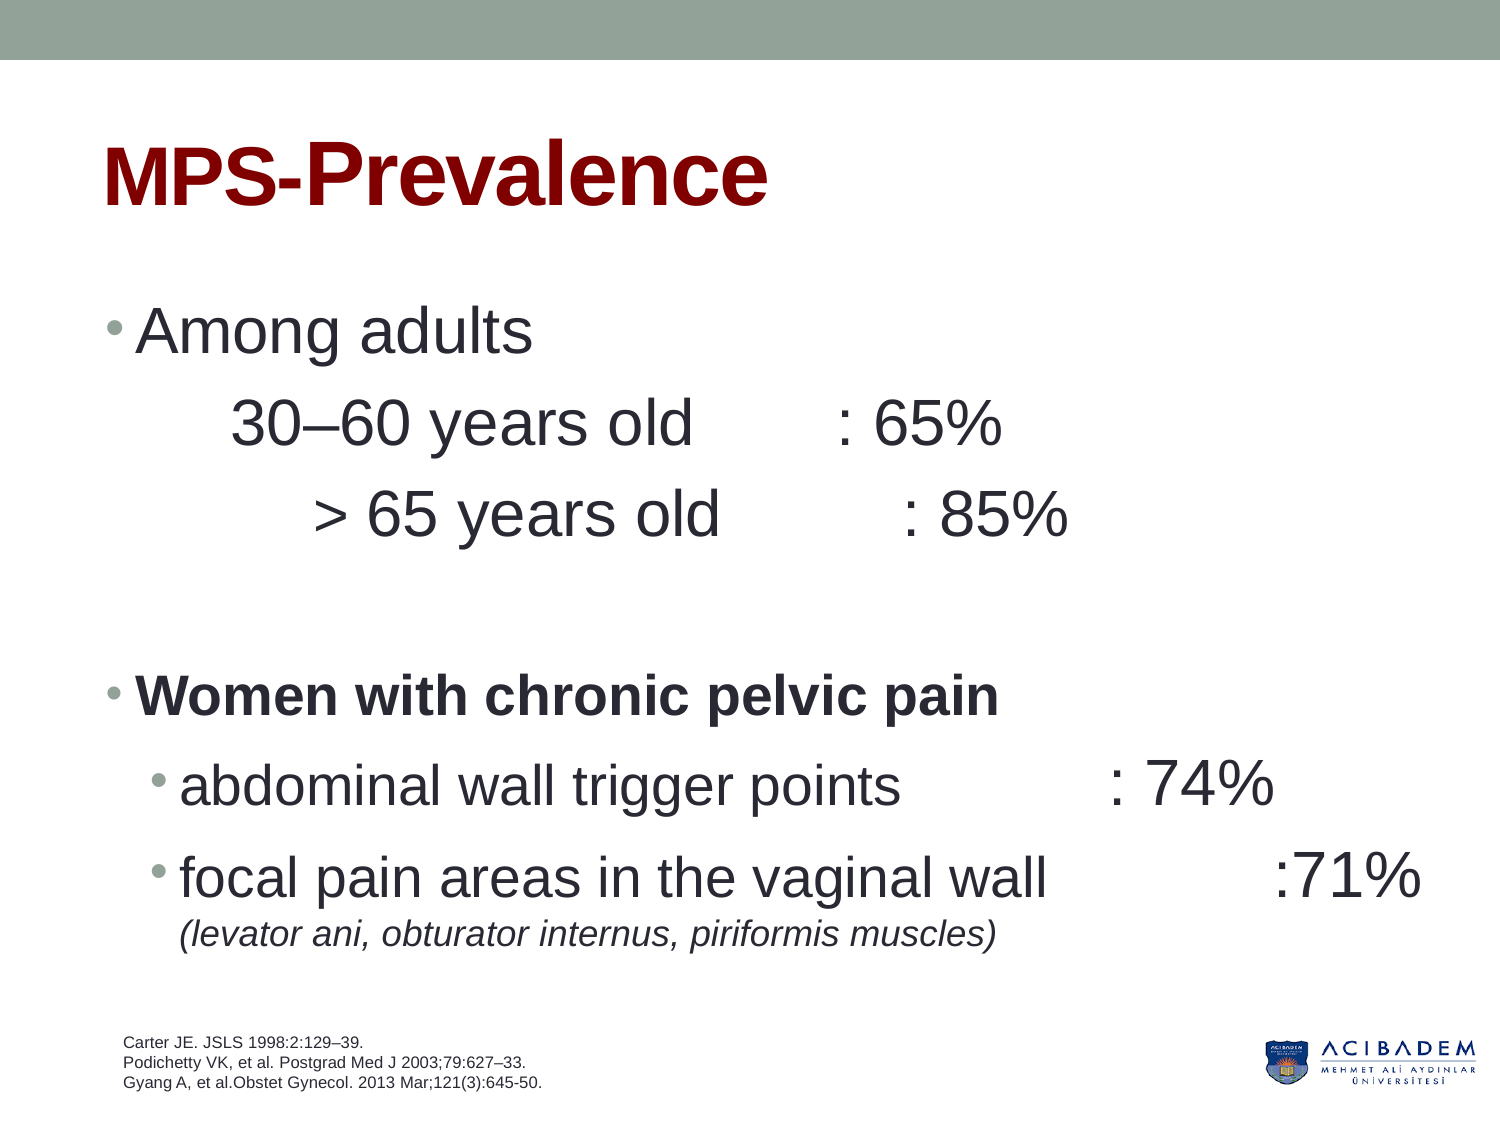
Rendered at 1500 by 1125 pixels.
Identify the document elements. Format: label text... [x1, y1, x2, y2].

title MPS-Prevalence [87, 87, 1438, 250]
list Among adults 30–60 years old : 65% > 65 years old : 85% Women with chronic pelvic pain abdominal wall trigger points : 74% focal pain areas in the vaginal wall :71% (levator ani, obturator internus, piriformis muscles) [46, 280, 1454, 1125]
picture [1247, 1015, 1500, 1125]
text_box Carter JE. JSLS 1998:2:129–39. Podichetty VK, et al. Postgrad Med J 2003;79:627–33. Gyang A, et al.Obstet Gynecol. 2013 Mar;121(3):645-50. [108, 1024, 558, 1120]
